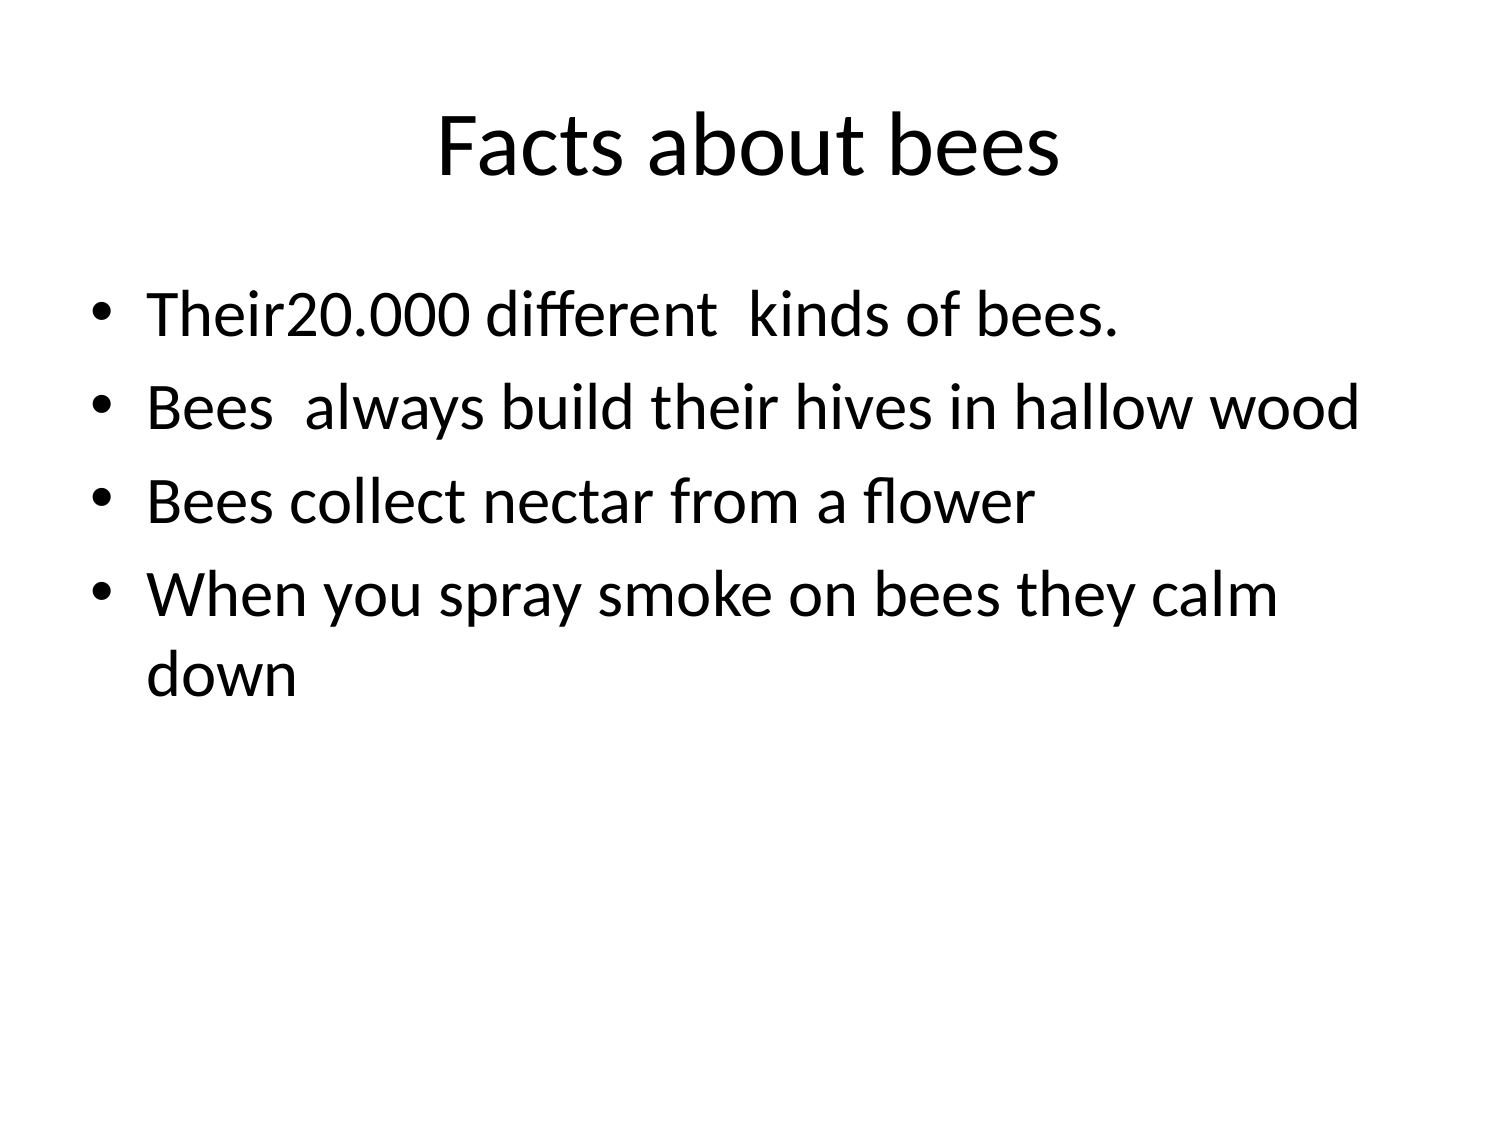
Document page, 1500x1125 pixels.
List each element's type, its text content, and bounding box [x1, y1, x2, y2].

title Facts about bees [75, 45, 1425, 233]
list Their20.000 different kinds of bees. Bees always build their hives in hallow wood Bees collect nectar from a flower When you spray smoke on bees they calm down [75, 262, 1425, 1005]
